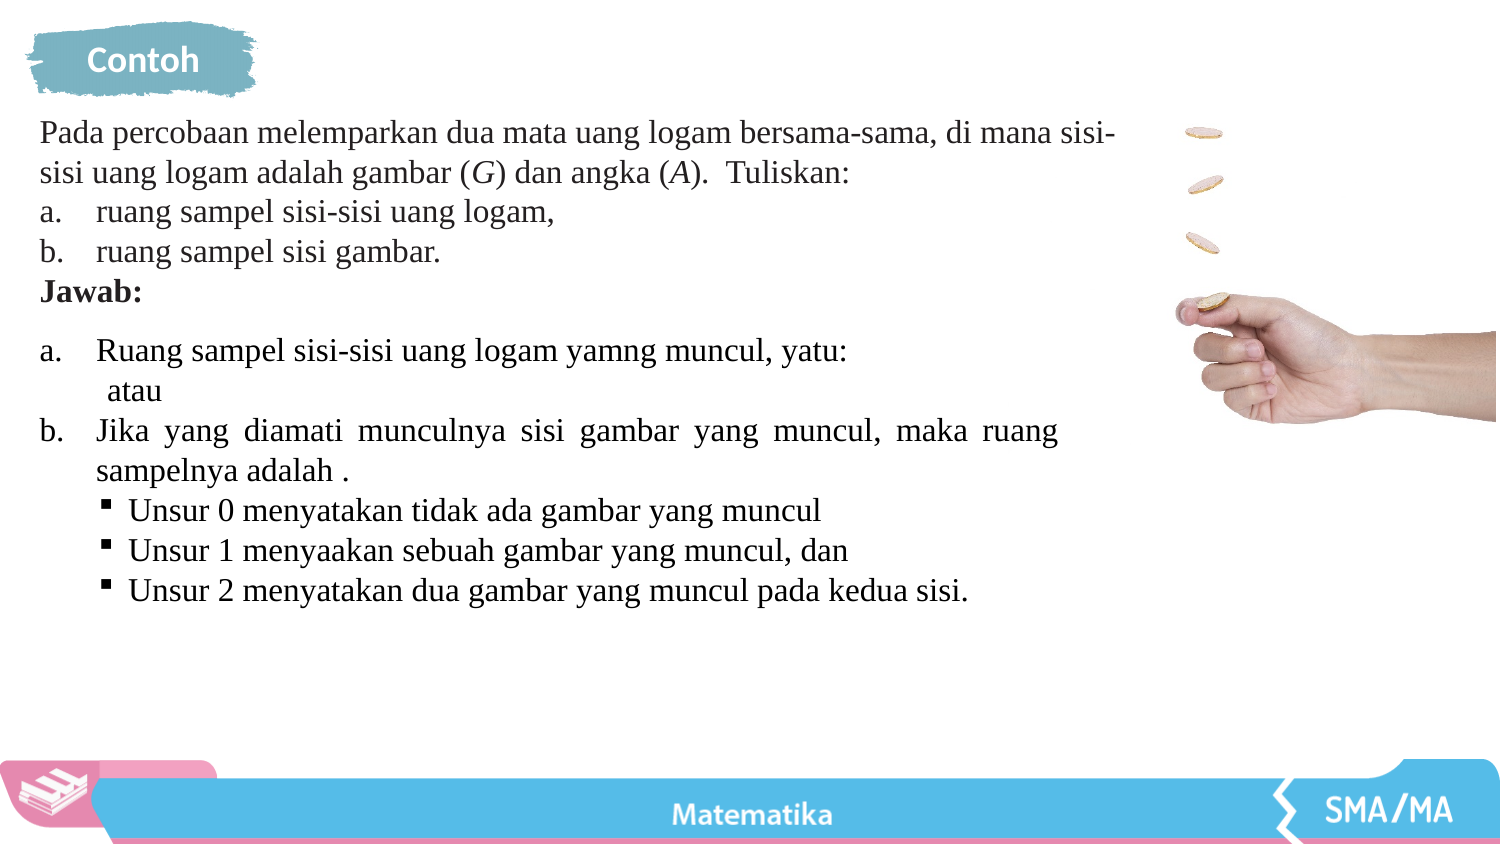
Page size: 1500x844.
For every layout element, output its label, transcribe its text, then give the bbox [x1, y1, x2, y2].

text_box Pada percobaan melemparkan dua mata uang logam bersama-sama, di mana sisi-sisi uang logam adalah gambar (G) dan angka (A). Tuliskan: ruang sampel sisi-sisi uang logam, ruang sampel sisi gambar. Jawab: [24, 102, 996, 317]
picture [1001, 57, 1496, 470]
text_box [24, 21, 260, 101]
picture [0, 759, 1500, 844]
